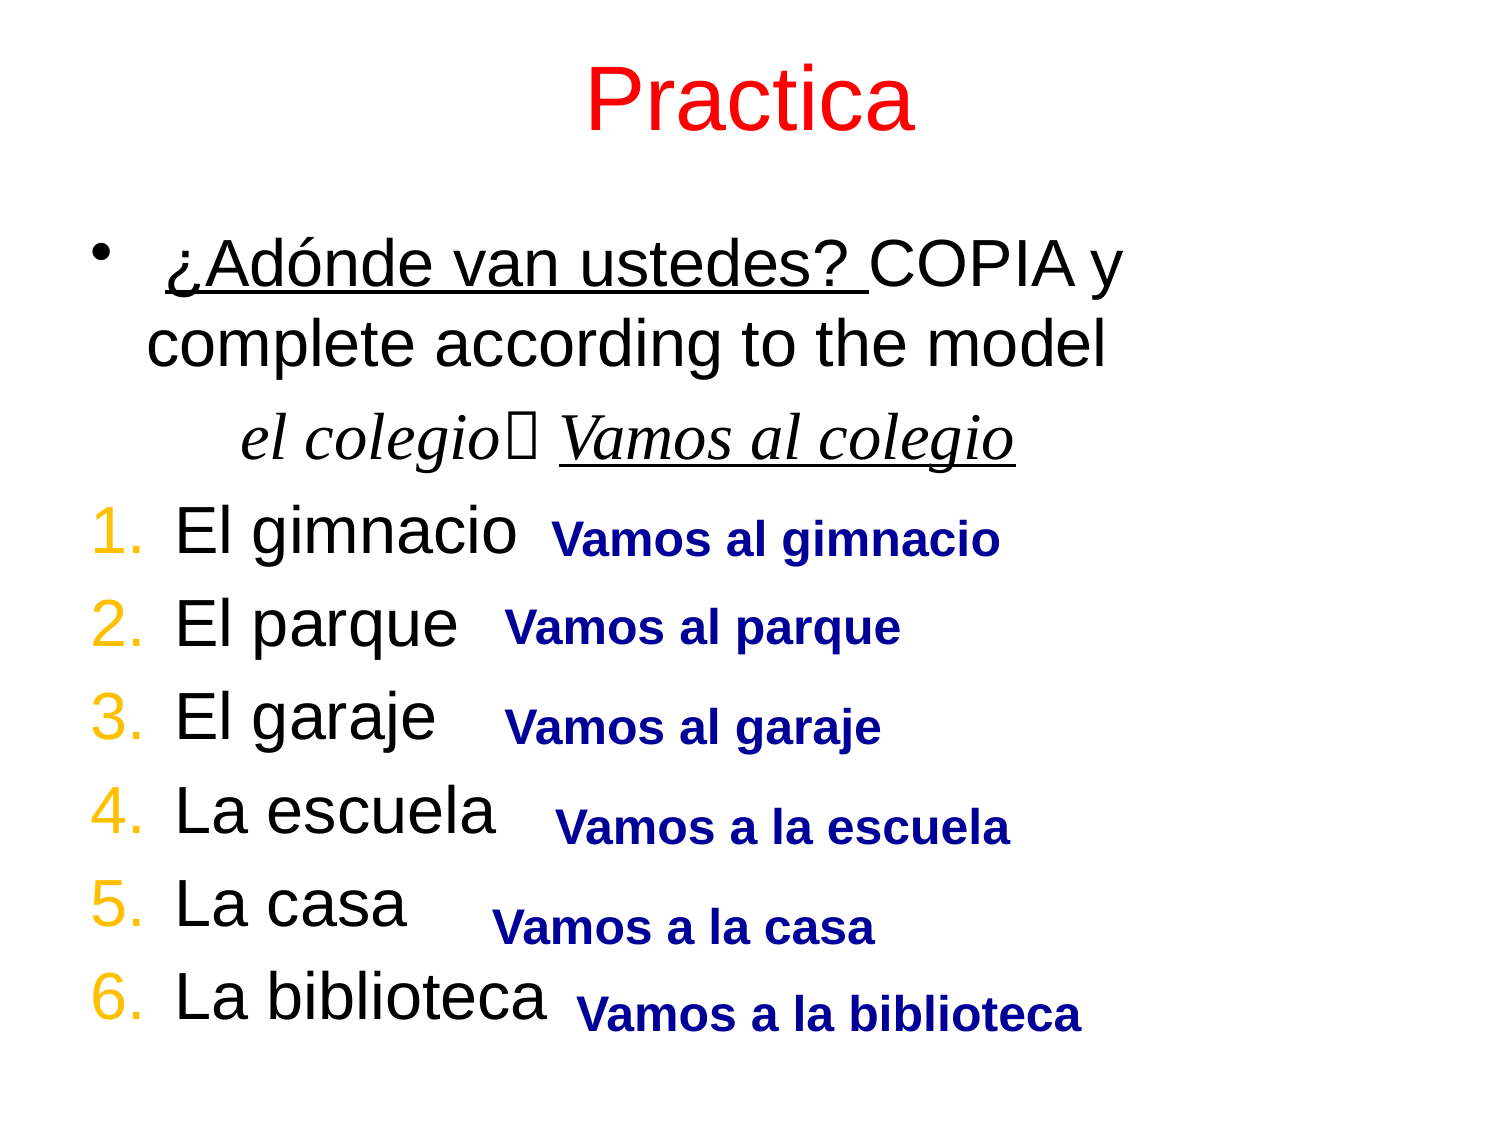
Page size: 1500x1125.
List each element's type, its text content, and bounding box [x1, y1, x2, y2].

text_box Vamos a la escuela [540, 786, 1026, 862]
list ¿Adónde van ustedes? COPIA y complete according to the model el colegio Vamos al colegio El gimnacio El parque El garaje La escuela La casa La biblioteca [75, 212, 1425, 955]
text_box Vamos al parque [489, 586, 917, 662]
title Practica [75, 0, 1425, 188]
text_box Vamos a la biblioteca [561, 974, 1098, 1049]
text_box Vamos al garaje [489, 686, 898, 762]
text_box Vamos a la casa [477, 886, 891, 962]
text_box Vamos al gimnacio [536, 499, 1017, 574]
